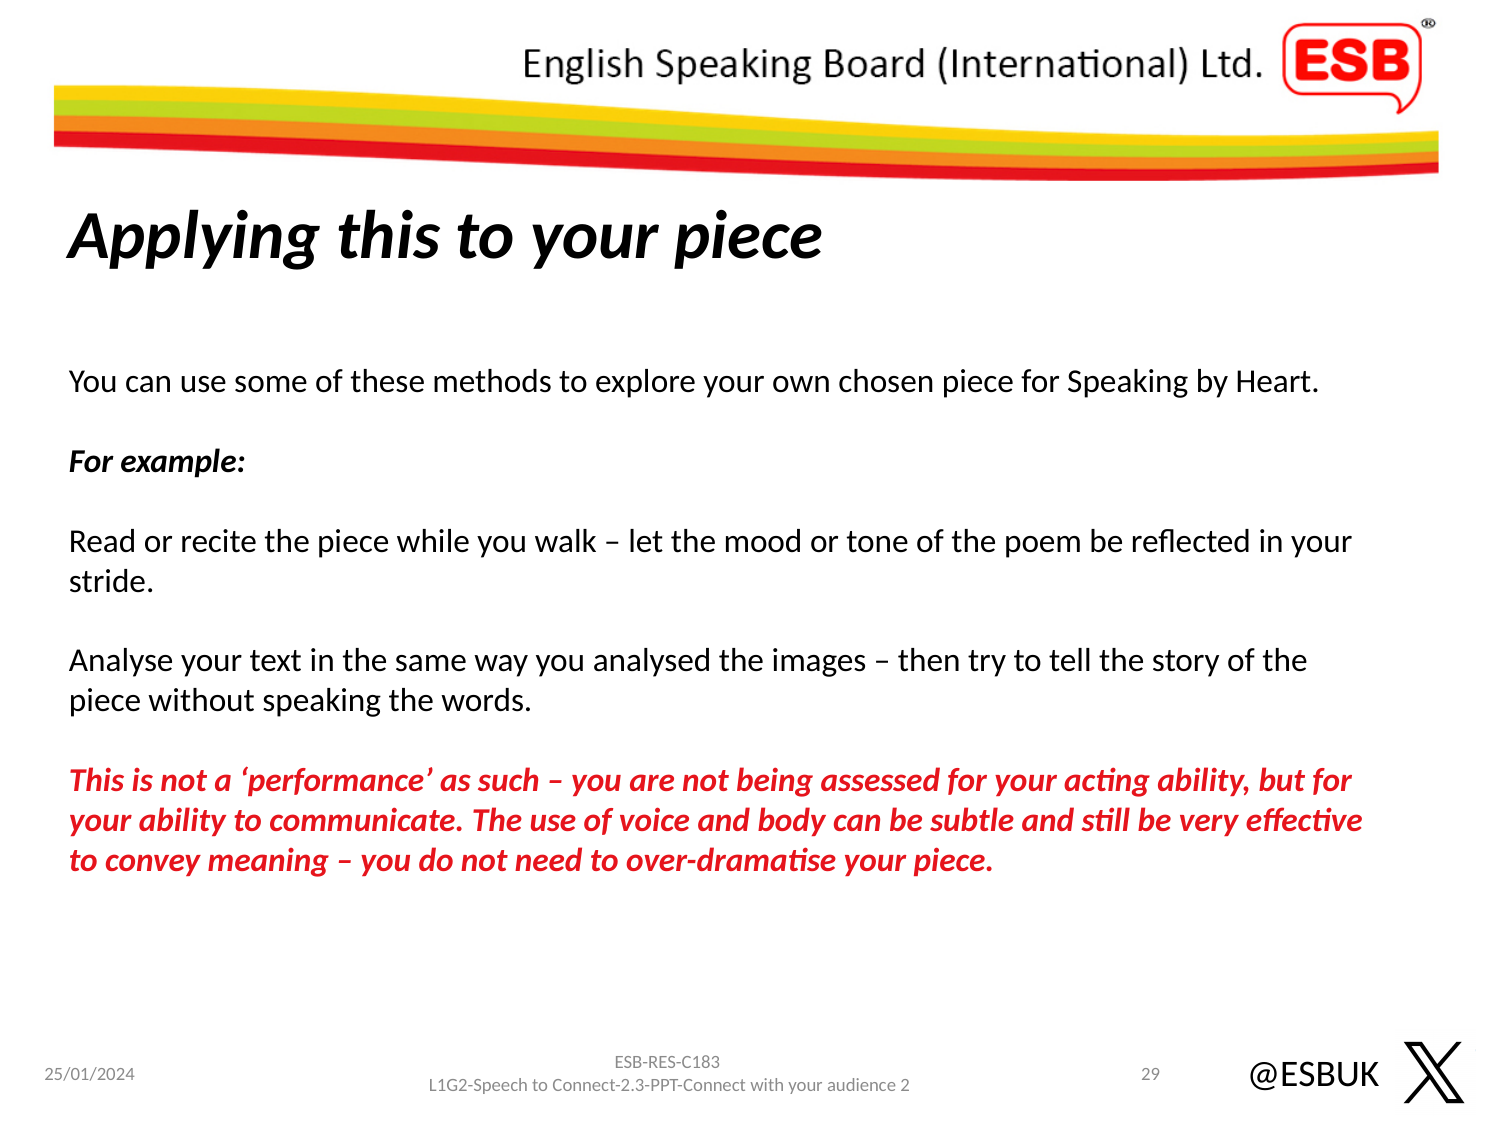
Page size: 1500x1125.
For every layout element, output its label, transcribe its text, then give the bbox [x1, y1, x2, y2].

slide_number 29 [930, 1042, 1176, 1103]
title Applying this to your piece [53, 171, 1347, 301]
picture [0, 0, 1500, 189]
text_box You can use some of these methods to explore your own chosen piece for Speaking by Heart. For example: Read or recite the piece while you walk – let the mood or tone of the poem be reflected in your stride. Analyse your text in the same way you analysed the images – then try to tell the story of the piece without speaking the words. This is not a ‘performance’ as such – you are not being assessed for your acting ability, but for your ability to communicate. The use of voice and body can be subtle and still be very effective to convey meaning – you do not need to over-dramatise your piece. [54, 351, 1384, 886]
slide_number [29, 1042, 367, 1103]
footer ESB-RES-C183 L1G2-Speech to Connect-2.3-PPT-Connect with your audience 2 [395, 1042, 930, 1103]
picture [1395, 1029, 1476, 1116]
